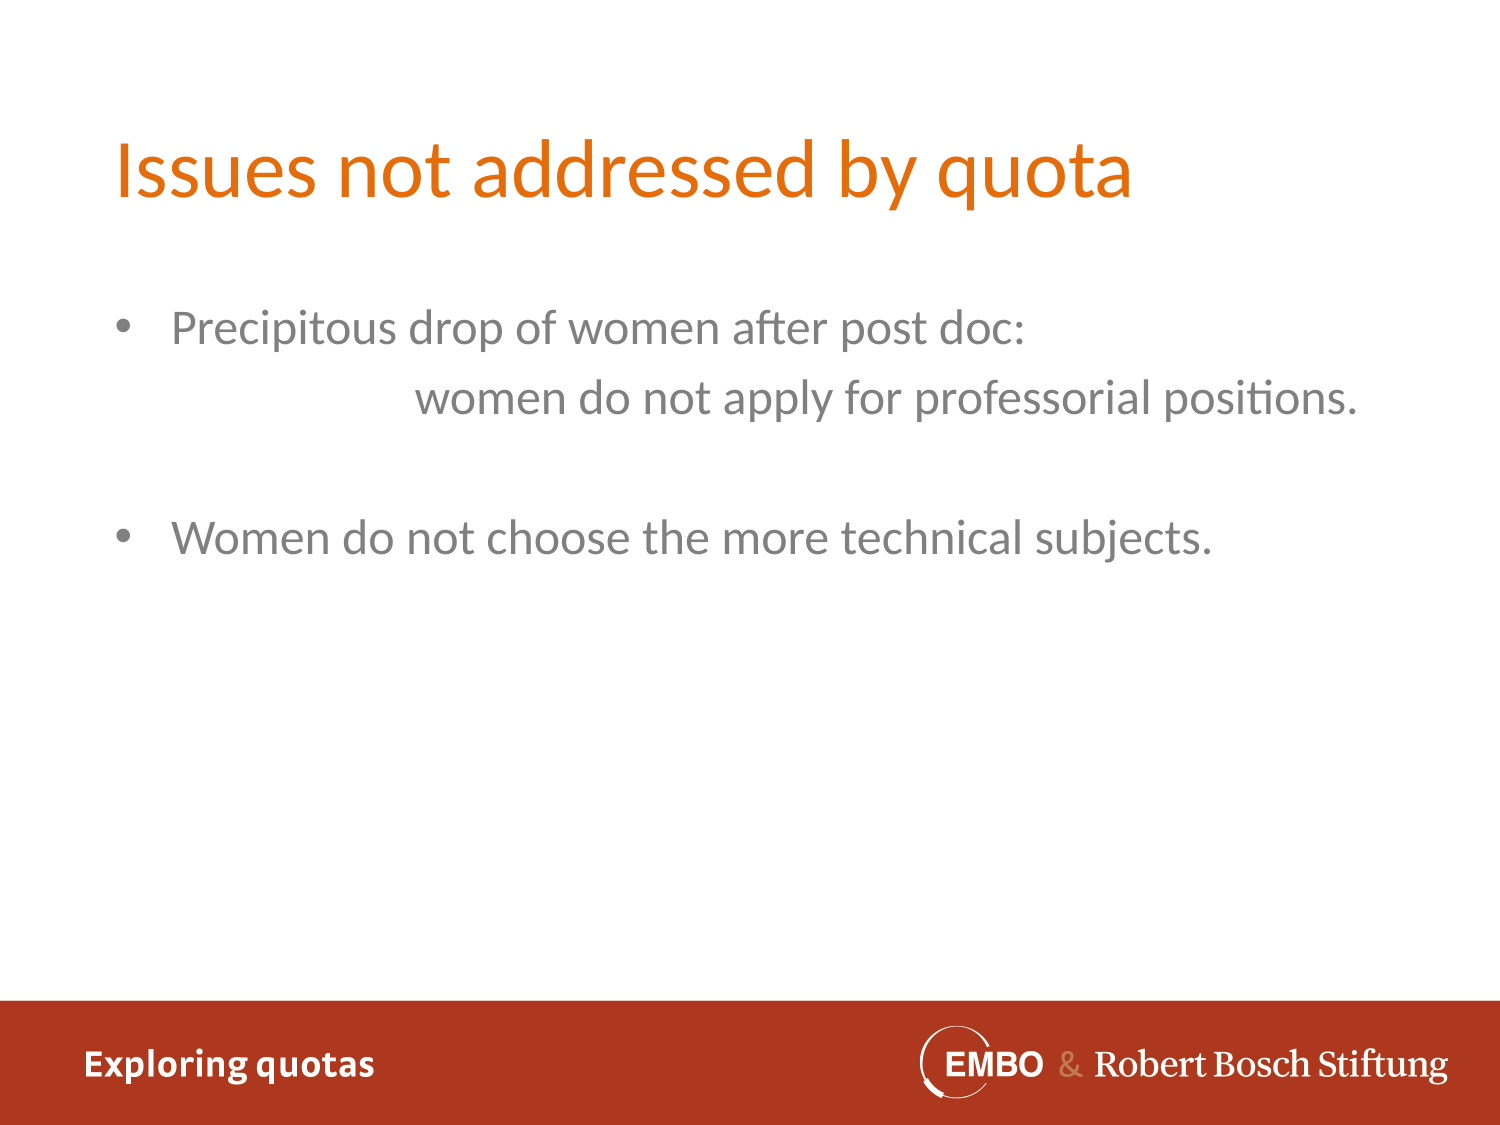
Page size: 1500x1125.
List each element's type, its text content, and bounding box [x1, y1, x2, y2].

picture [0, 0, 1500, 1125]
text_box Issues not addressed by quota [99, 70, 1450, 258]
text_box Precipitous drop of women after post doc: women do not apply for professorial positions. Women do not choose the more technical subjects. [99, 287, 1450, 1030]
